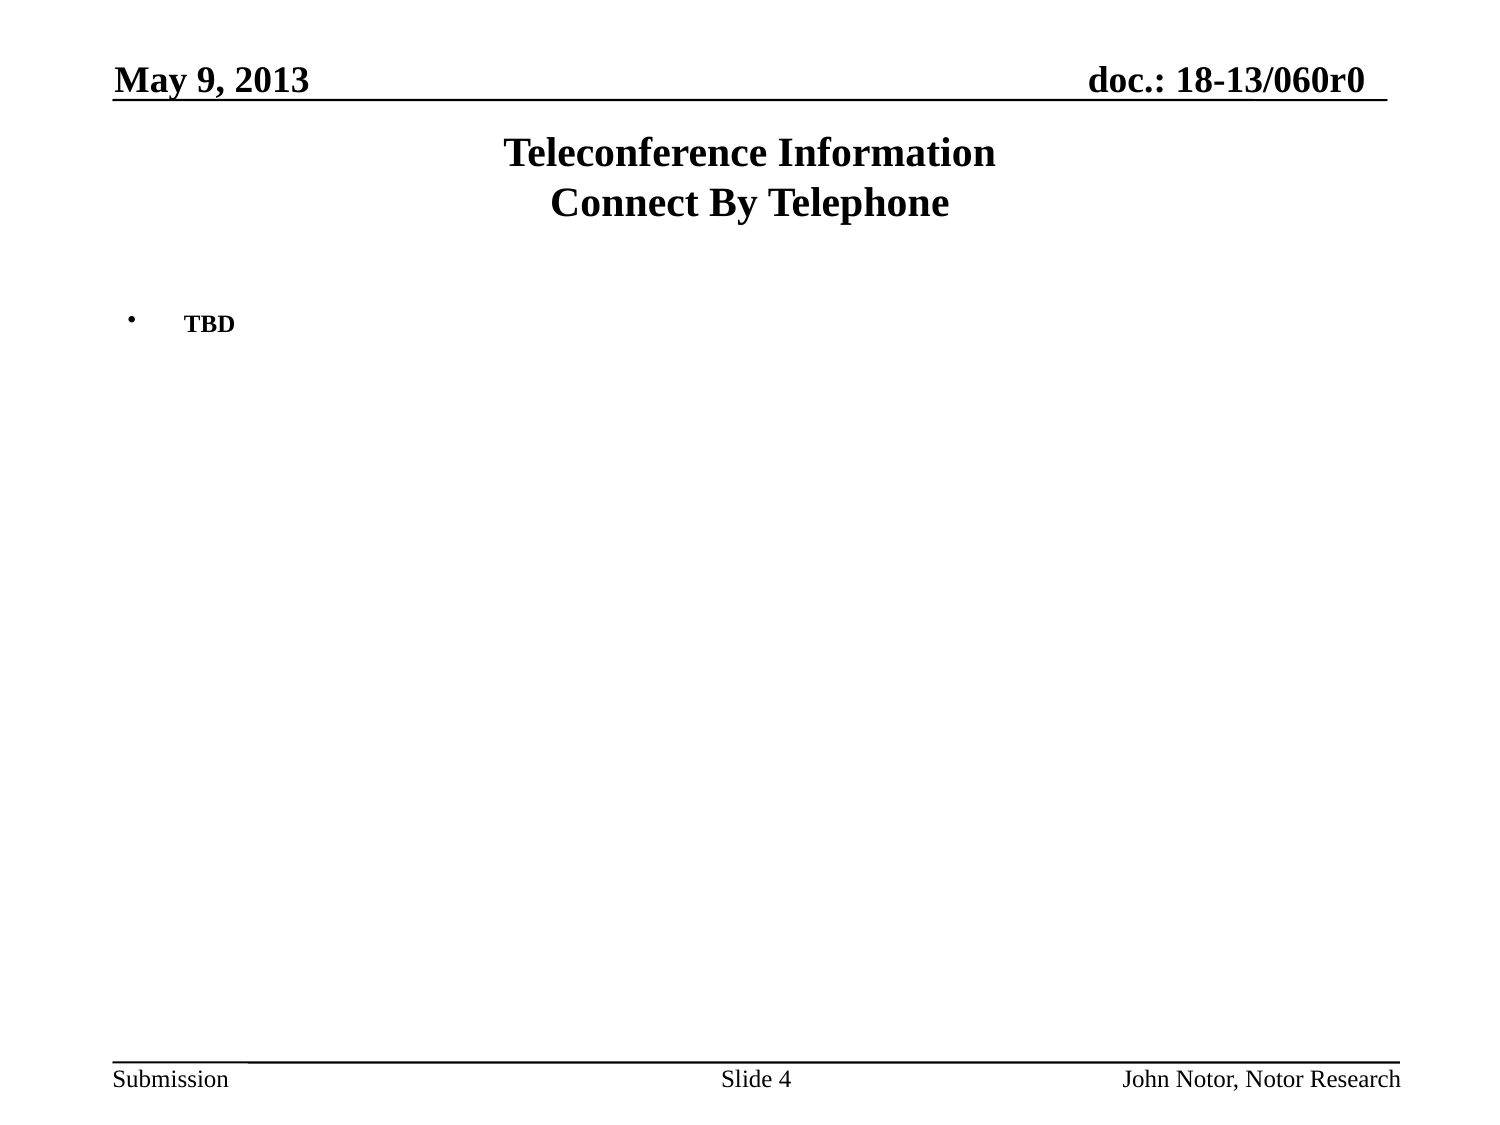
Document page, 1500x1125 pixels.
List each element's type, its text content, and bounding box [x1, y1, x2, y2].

list TBD [112, 299, 1426, 976]
footer John Notor, Notor Research [1087, 1062, 1402, 1094]
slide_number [114, 54, 312, 101]
title Teleconference Information Connect By Telephone [112, 112, 1388, 238]
slide_number Slide 4 [712, 1061, 800, 1093]
